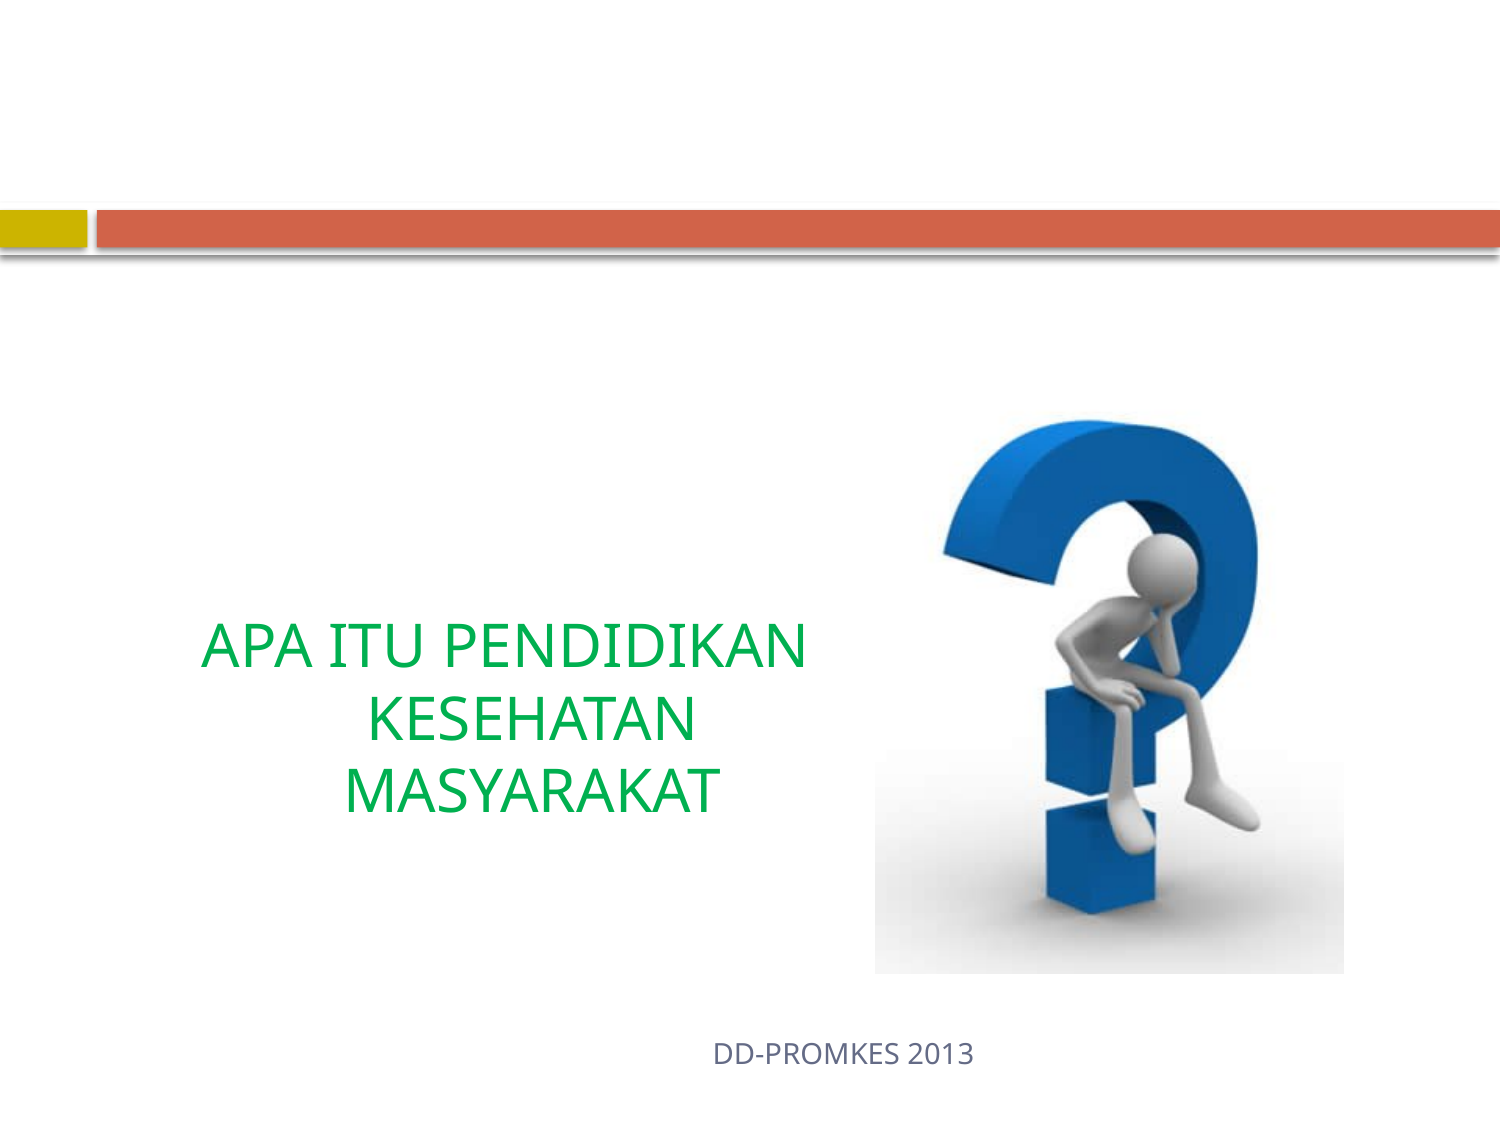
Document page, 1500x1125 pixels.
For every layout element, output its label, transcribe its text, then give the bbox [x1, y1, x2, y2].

picture [874, 387, 1345, 974]
footer DD-PROMKES 2013 [99, 1024, 990, 1085]
list APA ITU PENDIDIKAN KESEHATAN MASYARAKAT [162, 600, 850, 888]
